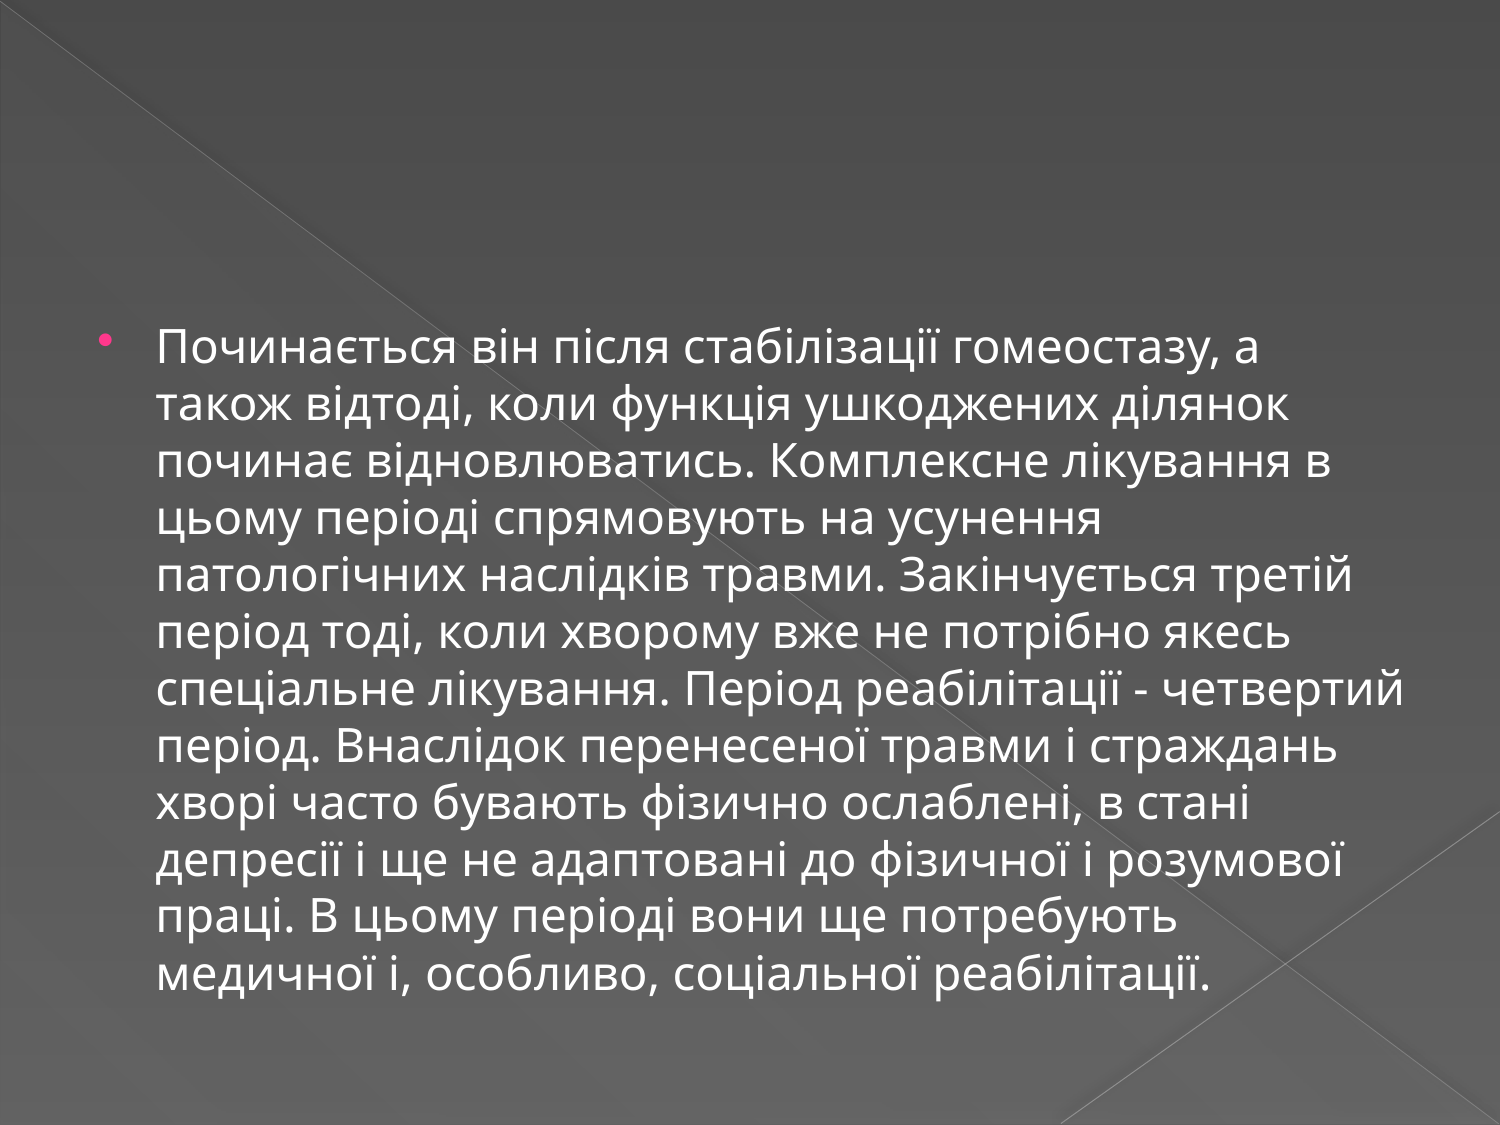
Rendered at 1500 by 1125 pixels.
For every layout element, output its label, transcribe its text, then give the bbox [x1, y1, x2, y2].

list Починається він після стабілізації гомеостазу, а також відтоді, коли функція ушкоджених ділянок починає відновлюватись. Комплексне лікування в цьому періоді спрямовують на усунення патологічних наслідків травми. Закінчується третій період тоді, коли хворому вже не потрібно якесь спеціальне лікування. Період реабілітації - четвертий період. Внаслідок перенесеної травми і страждань хворі часто бувають фізично ослаблені, в стані депресії і ще не адаптовані до фізичної і розумової праці. В цьому періоді вони ще потребують медичної і, особливо, соціальної реабілітації. [75, 308, 1425, 1059]
